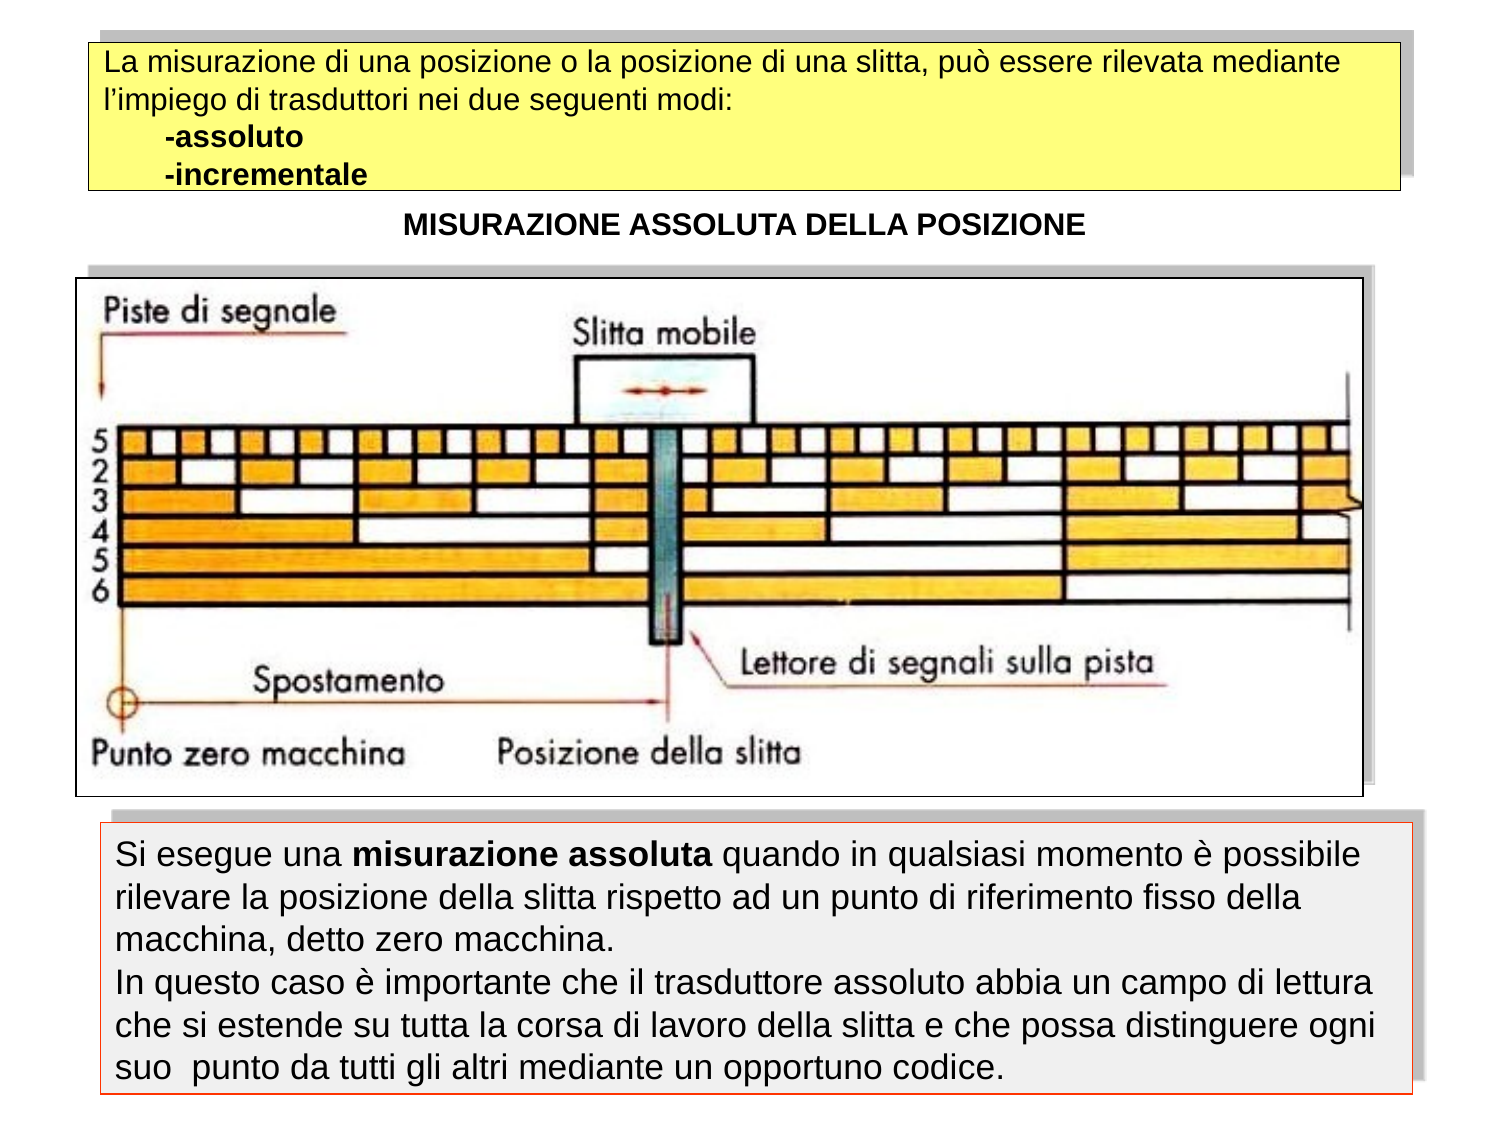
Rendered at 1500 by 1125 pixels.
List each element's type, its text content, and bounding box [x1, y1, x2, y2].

text_box MISURAZIONE ASSOLUTA DELLA POSIZIONE [88, 208, 1401, 250]
text_box Si esegue una misurazione assoluta quando in qualsiasi momento è possibile rilevare la posizione della slitta rispetto ad un punto di riferimento fisso della macchina, detto zero macchina. In questo caso è importante che il trasduttore assoluto abbia un campo di lettura che si estende su tutta la corsa di lavoro della slitta e che possa distinguere ogni suo punto da tutti gli altri mediante un opportuno codice. [100, 822, 1413, 1094]
picture [76, 278, 1363, 796]
title La misurazione di una posizione o la posizione di una slitta, può essere rilevata mediante l’impiego di trasduttori nei due seguenti modi: -assoluto -incrementale [88, 42, 1401, 191]
